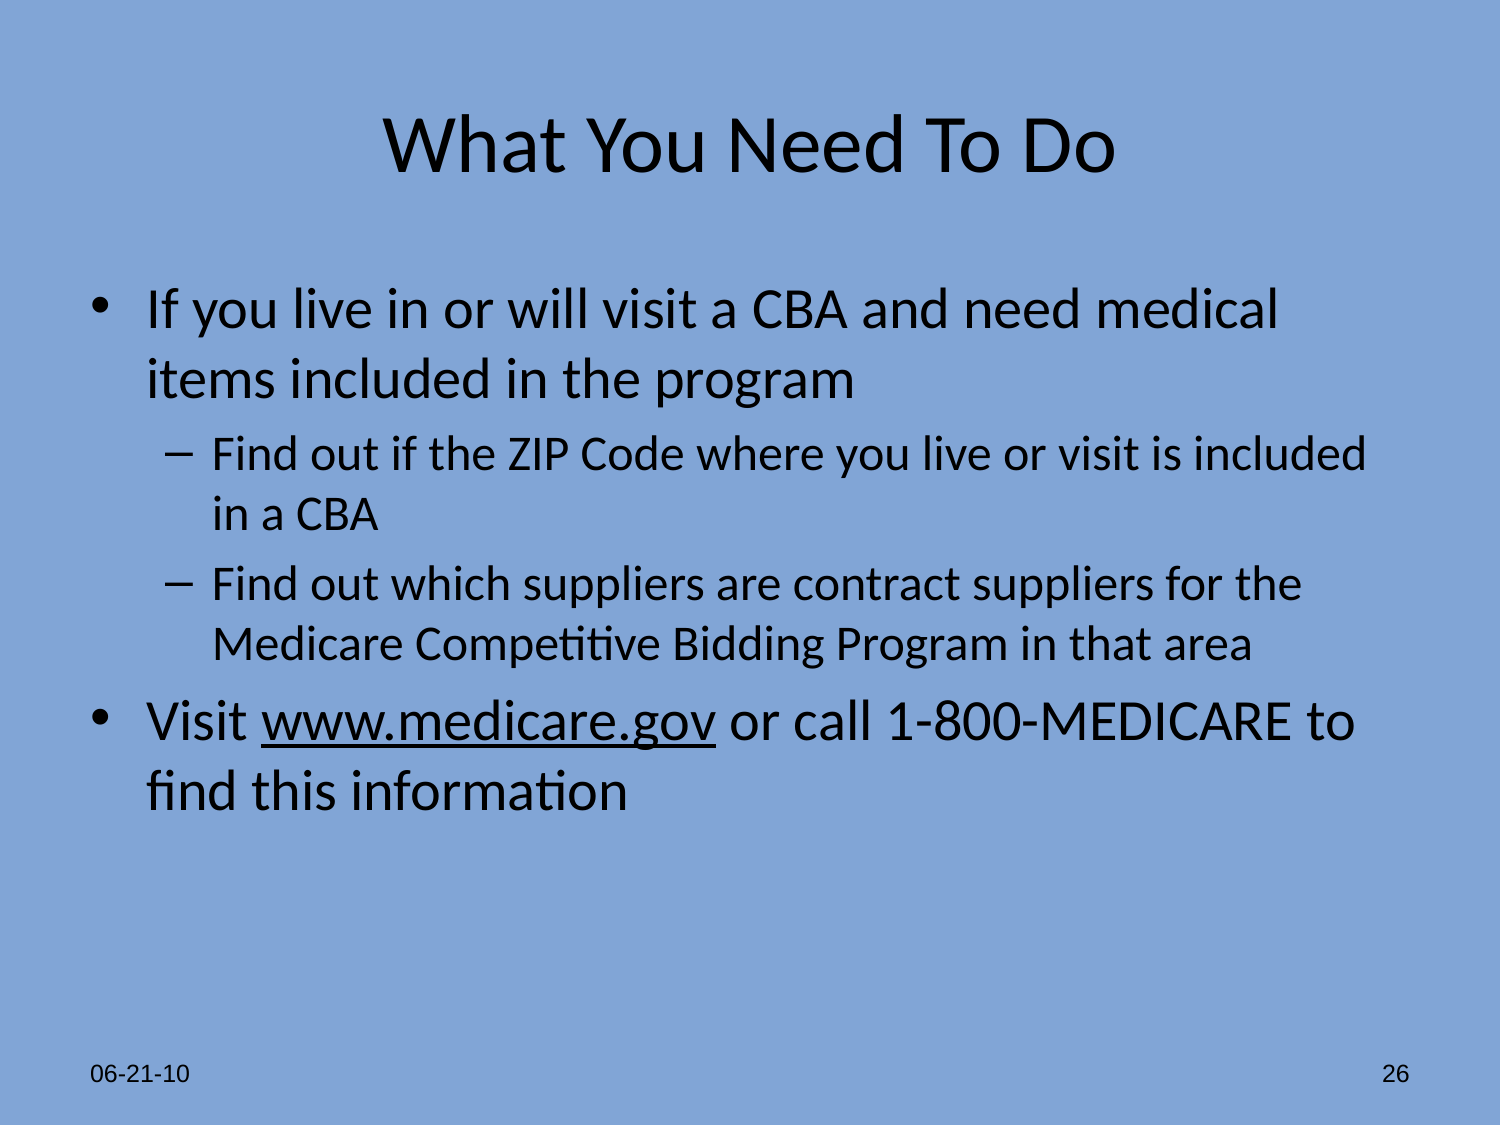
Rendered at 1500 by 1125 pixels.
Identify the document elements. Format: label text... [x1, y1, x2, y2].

slide_number 26 [1074, 1042, 1425, 1103]
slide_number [75, 1042, 425, 1103]
list If you live in or will visit a CBA and need medical items included in the program Find out if the ZIP Code where you live or visit is included in a CBA Find out which suppliers are contract suppliers for the Medicare Competitive Bidding Program in that area Visit www.medicare.gov or call 1-800-MEDICARE to find this information [74, 262, 1426, 1006]
title What You Need To Do [74, 44, 1426, 233]
